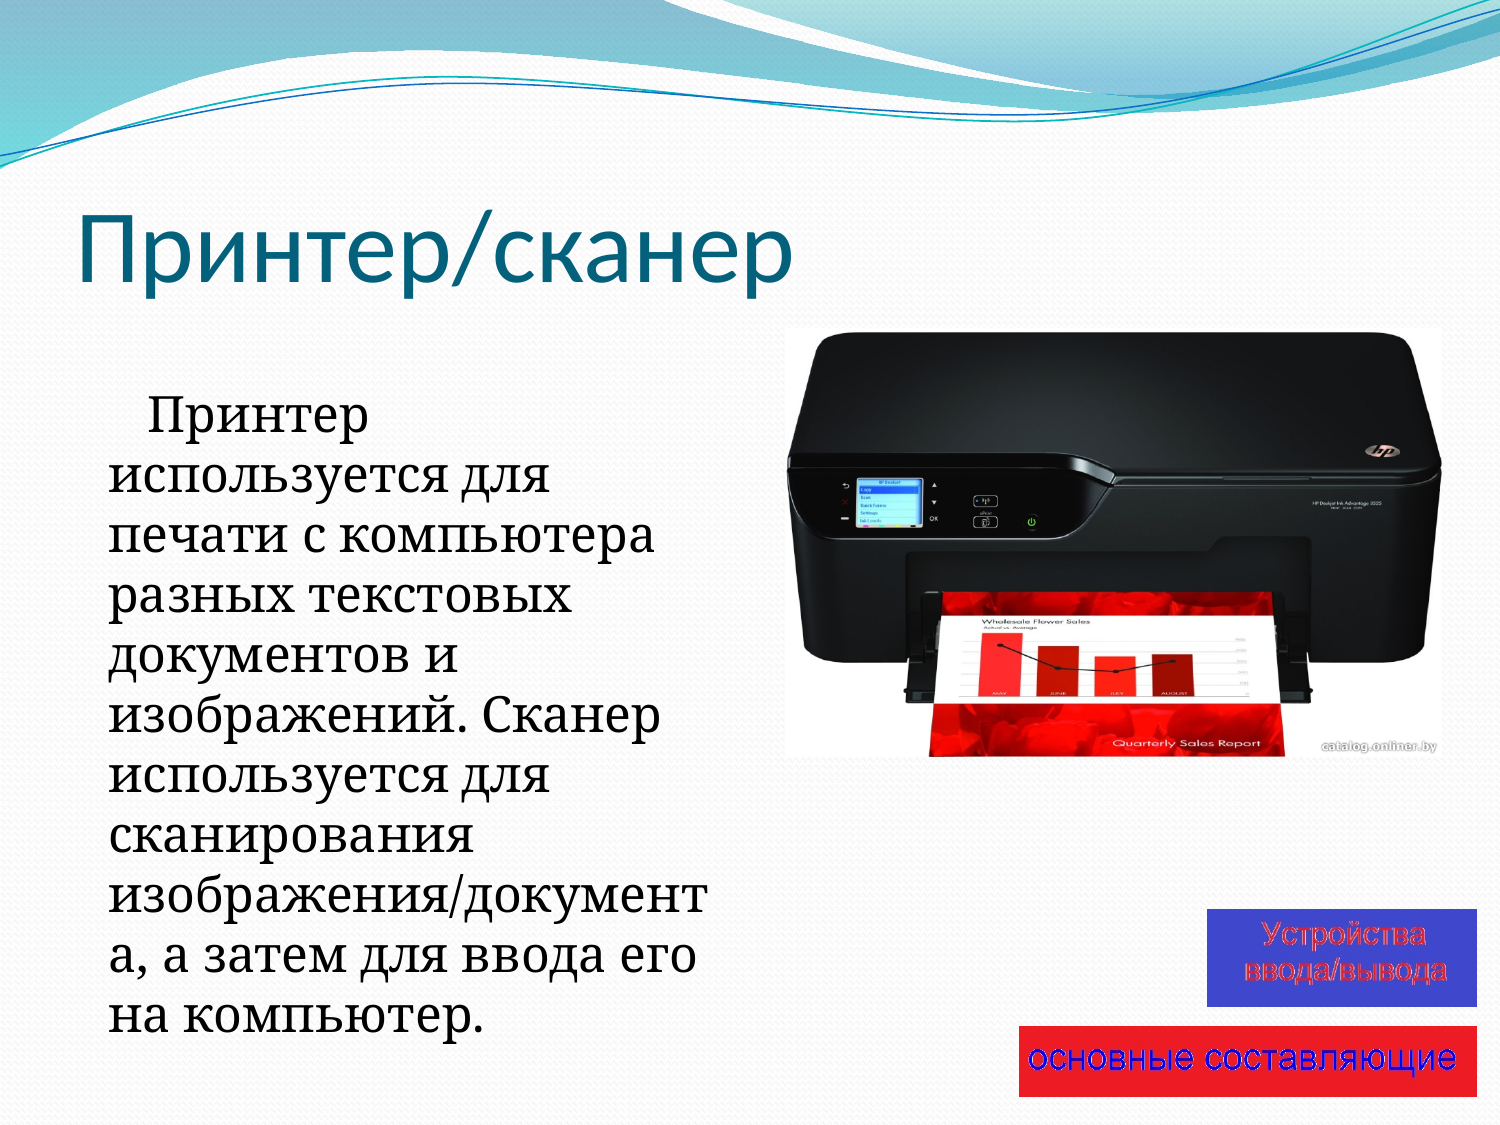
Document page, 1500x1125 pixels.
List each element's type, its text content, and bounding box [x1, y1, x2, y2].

picture [1206, 909, 1477, 1007]
title Принтер/сканер [75, 115, 1425, 303]
picture [1019, 1026, 1477, 1098]
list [784, 327, 1442, 757]
text_box Принтер используется для печати с компьютера разных текстовых документов и изображений. Сканер используется для сканирования изображения/документа, а затем для ввода его на компьютер. [93, 374, 739, 1050]
